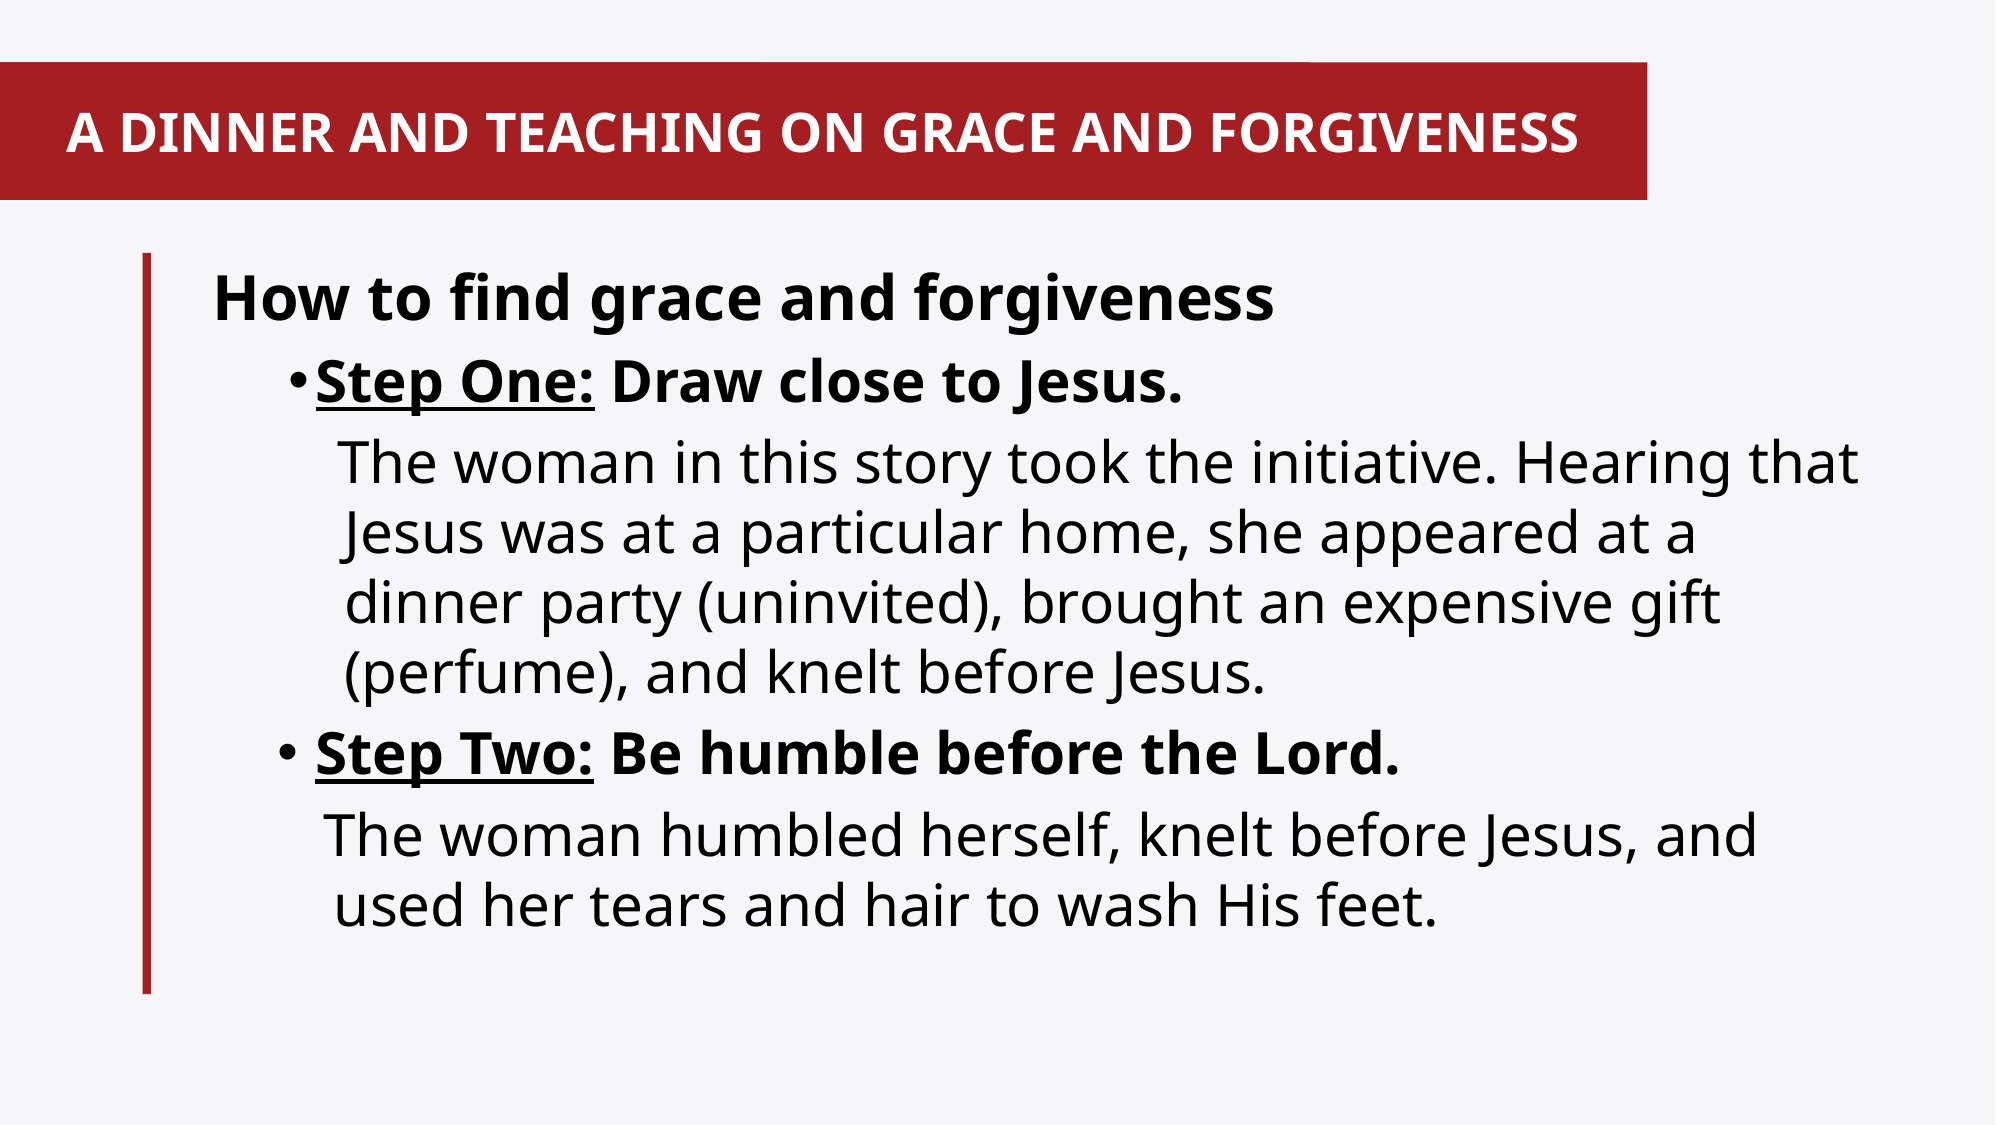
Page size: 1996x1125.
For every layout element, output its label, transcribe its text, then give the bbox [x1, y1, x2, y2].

subtitle How to find grace and forgiveness Step One: Draw close to Jesus. The woman in this story took the initiative. Hearing that Jesus was at a particular home, she appeared at a dinner party (uninvited), brought an expensive gift (perfume), and knelt before Jesus. Step Two: Be humble before the Lord. The woman humbled herself, knelt before Jesus, and used her tears and hair to wash His feet. [197, 249, 1885, 1063]
text_box A DINNER AND TEACHING ON GRACE AND FORGIVENESS [0, 62, 1648, 200]
